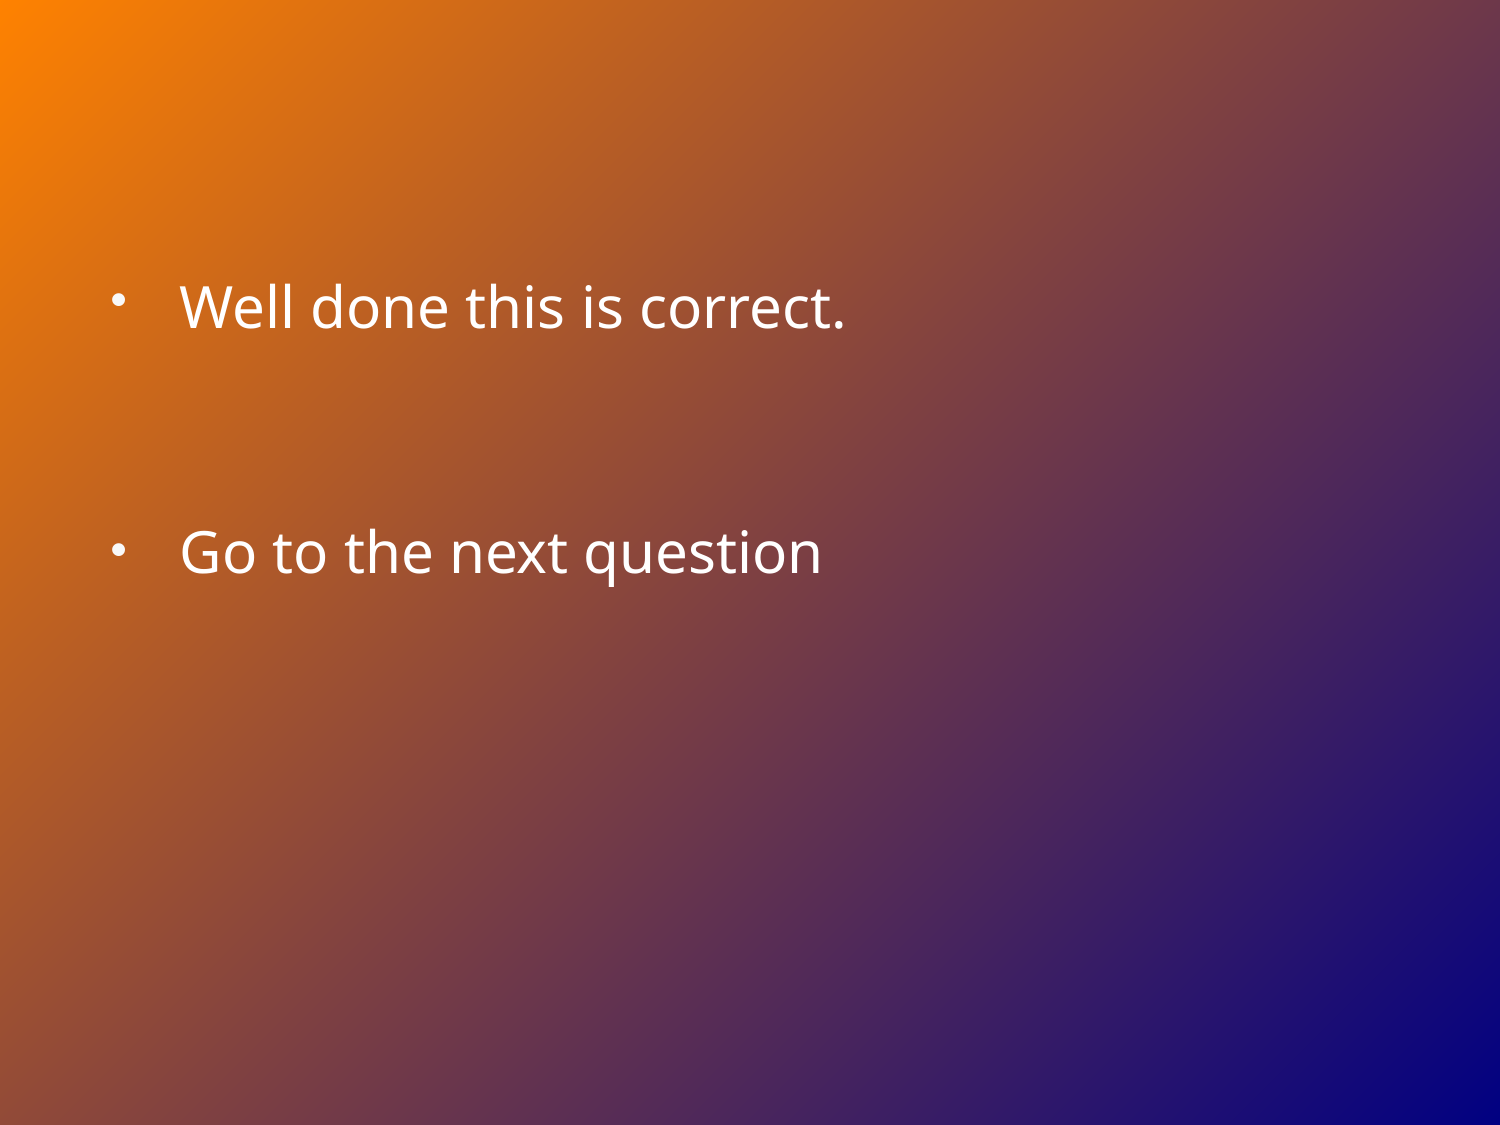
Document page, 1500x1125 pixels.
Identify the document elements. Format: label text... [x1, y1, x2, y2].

list Well done this is correct. Go to the next question [75, 262, 1425, 1035]
